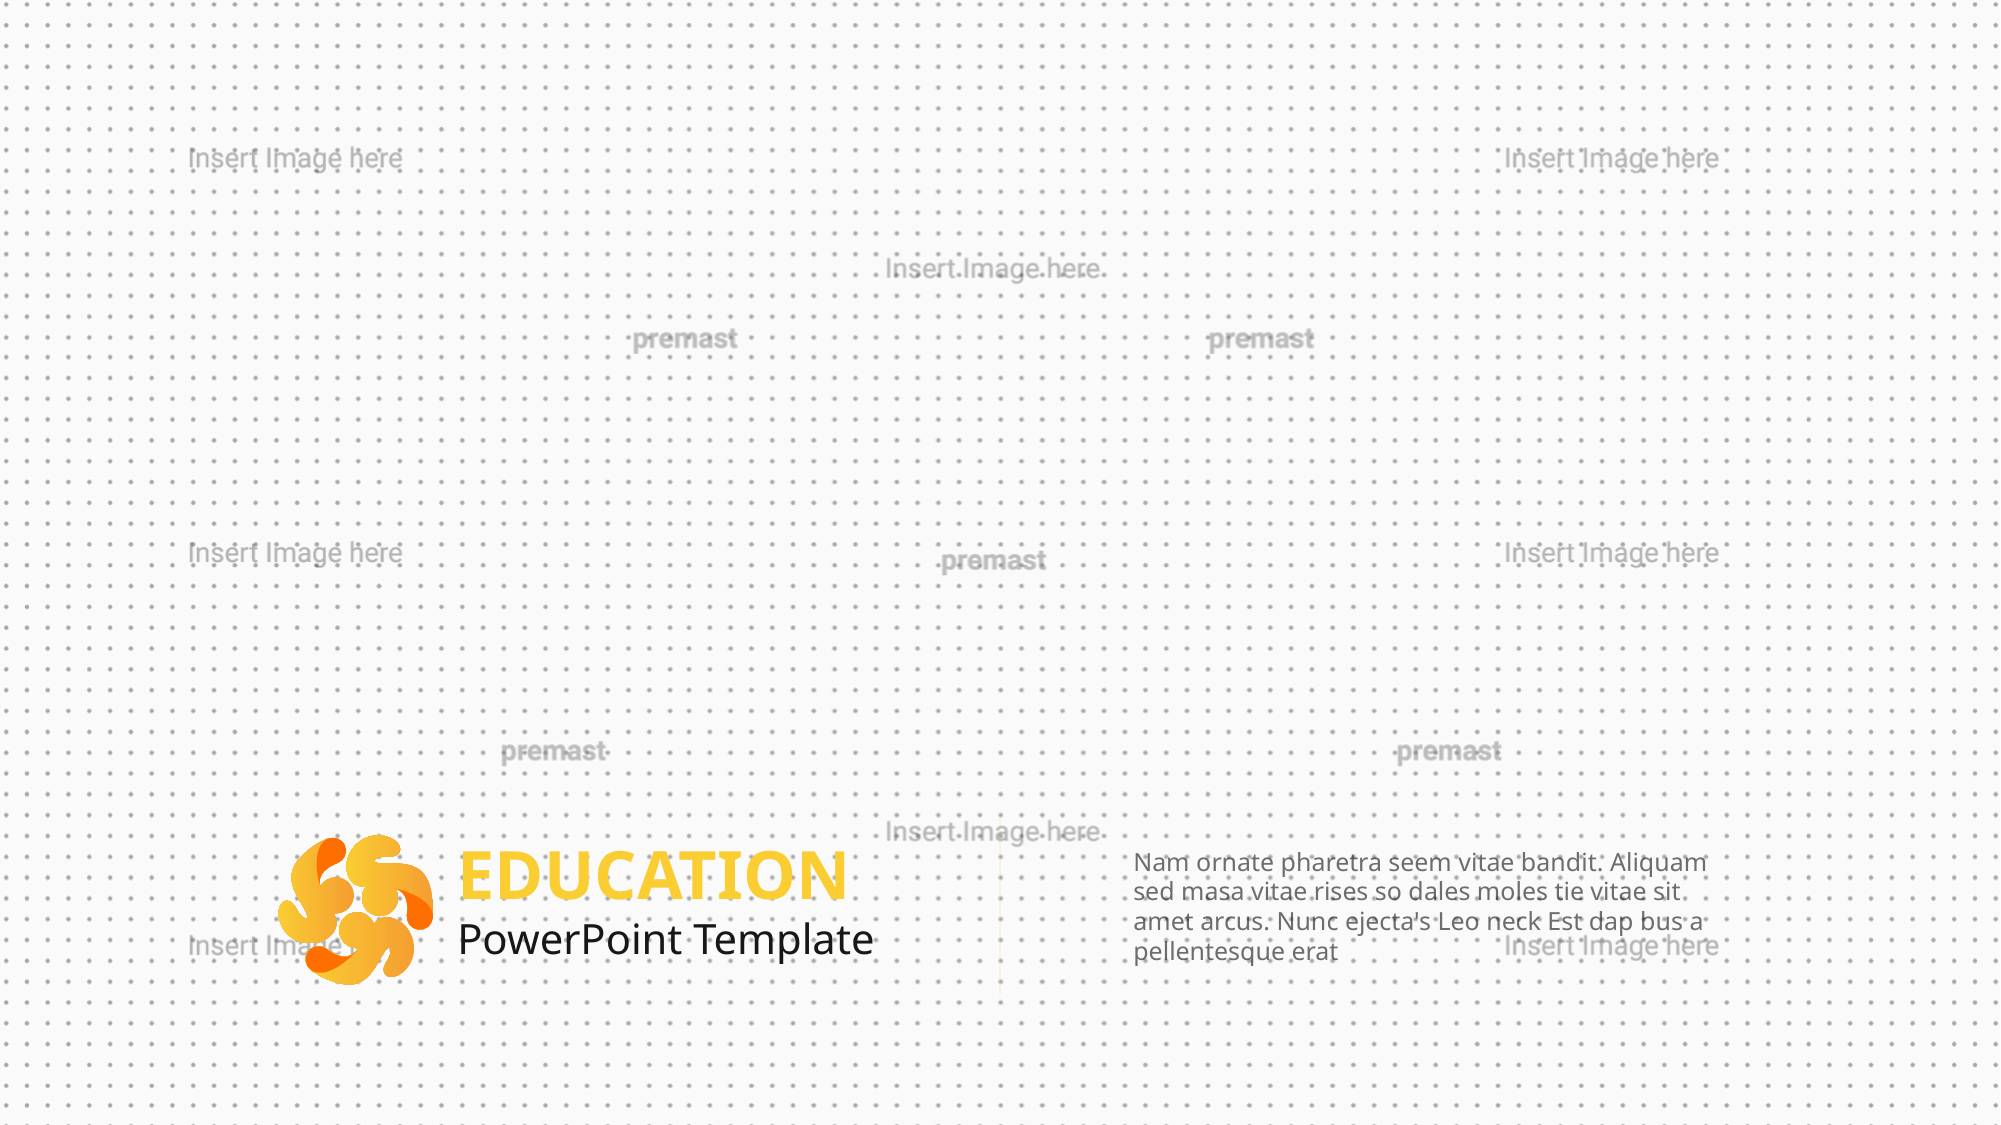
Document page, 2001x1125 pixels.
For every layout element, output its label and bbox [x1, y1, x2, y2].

picture [0, 0, 2000, 1125]
text_box [276, 825, 882, 989]
